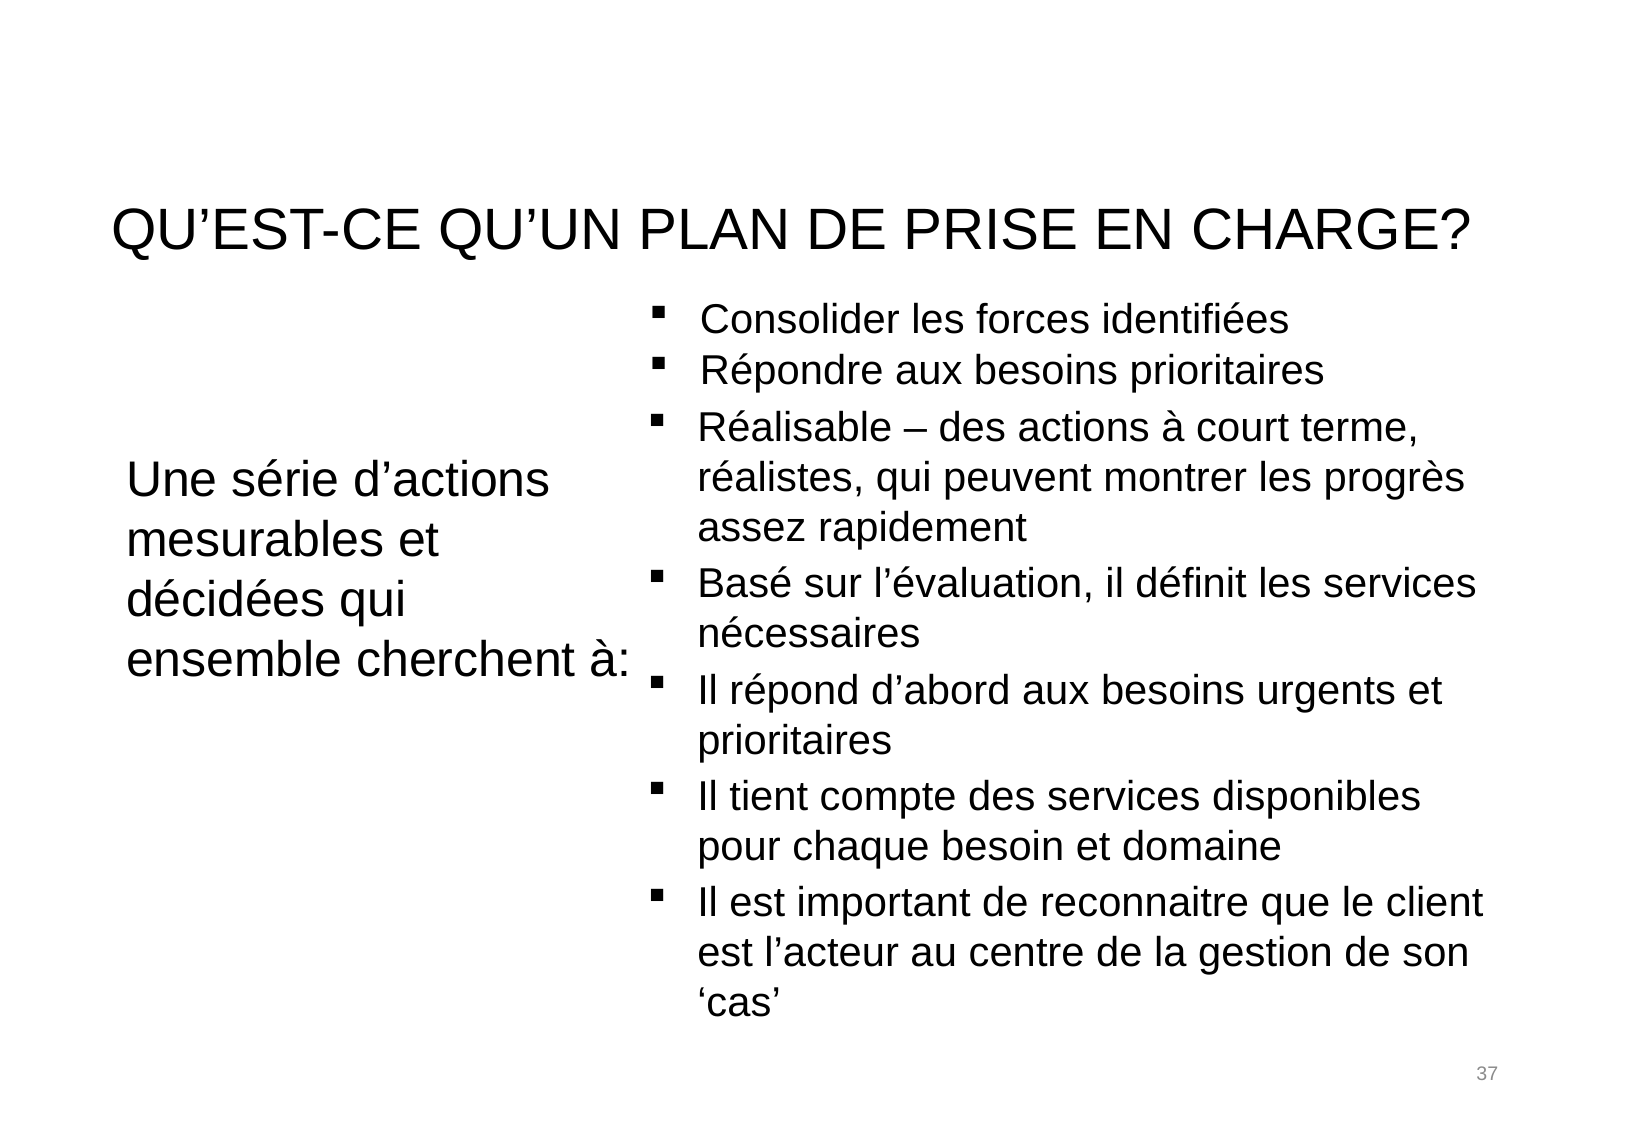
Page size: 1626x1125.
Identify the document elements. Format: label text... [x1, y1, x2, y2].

title Qu’est-ce qu’un plan de prise en charge? [111, 59, 1514, 270]
list Consolider les forces identifiées Répondre aux besoins prioritaires Réalisable – des actions à court terme, réalistes, qui peuvent montrer les progrès assez rapidement Basé sur l’évaluation, il définit les services nécessaires Il répond d’abord aux besoins urgents et prioritaires Il tient compte des services disponibles pour chaque besoin et domaine Il est important de reconnaitre que le client est l’acteur au centre de la gestion de son ‘cas’ [634, 297, 1514, 1014]
slide_number 37 [1147, 1042, 1514, 1103]
list Une série d’actions mesurables et décidées qui ensemble cherchent à: [111, 297, 635, 836]
